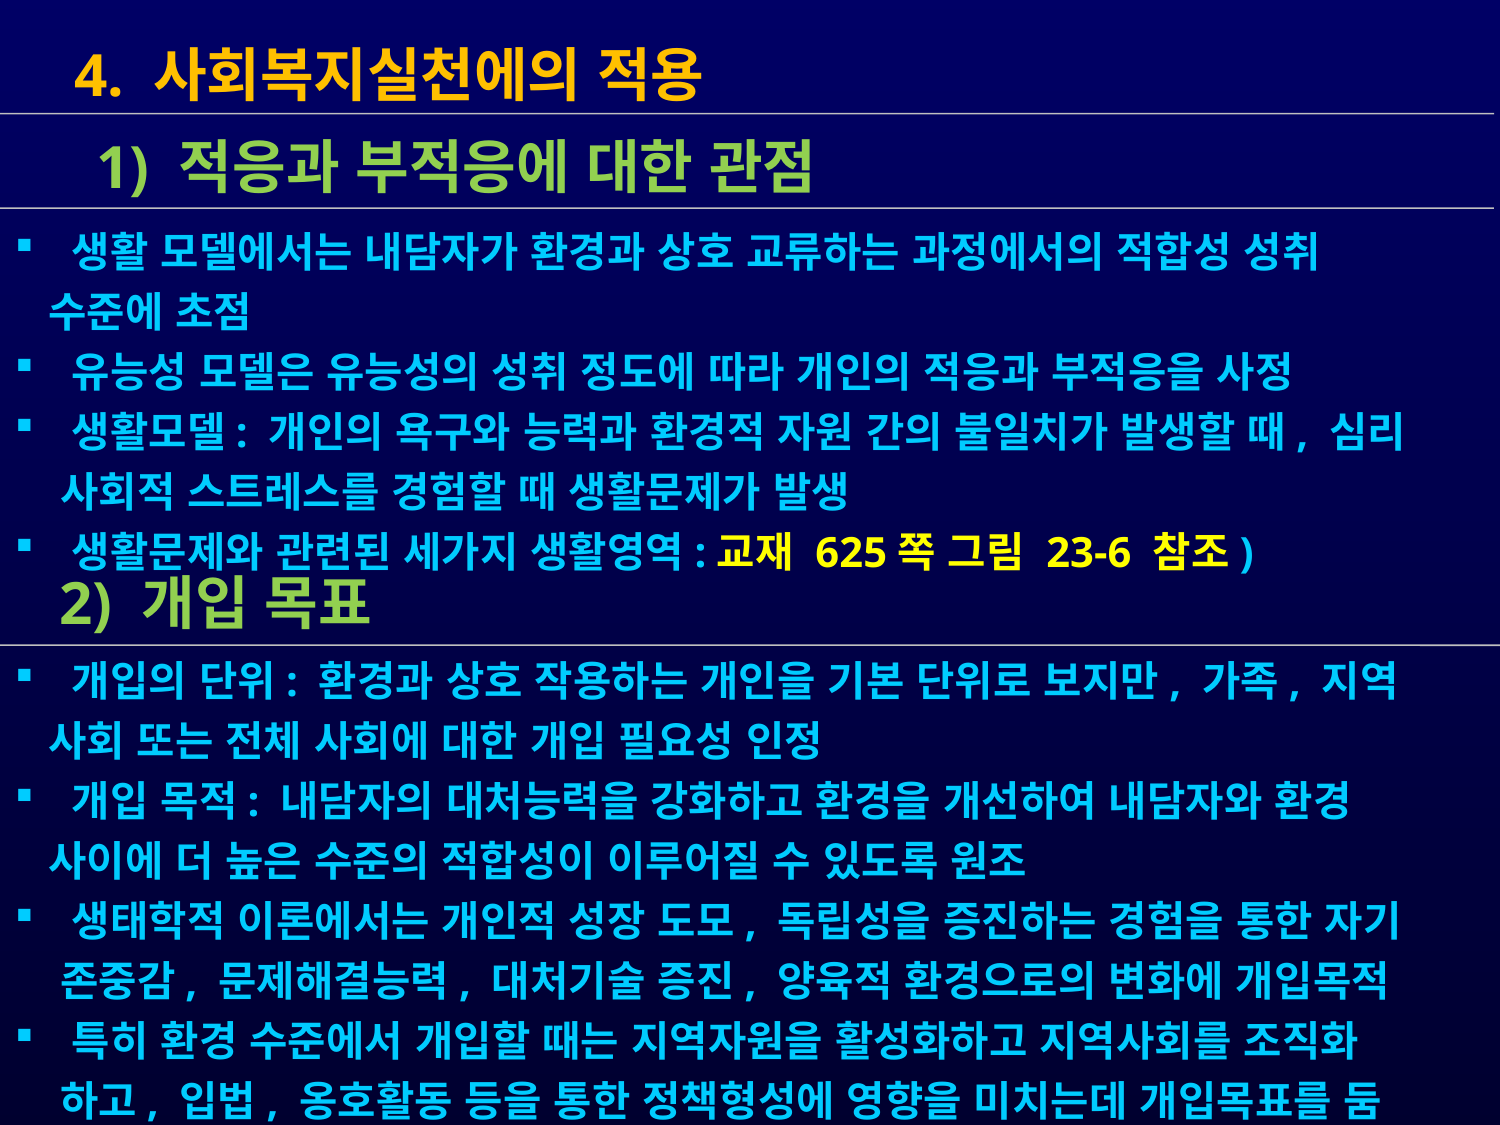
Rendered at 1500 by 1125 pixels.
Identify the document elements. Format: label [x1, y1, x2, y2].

text_box [0, 30, 1500, 1125]
